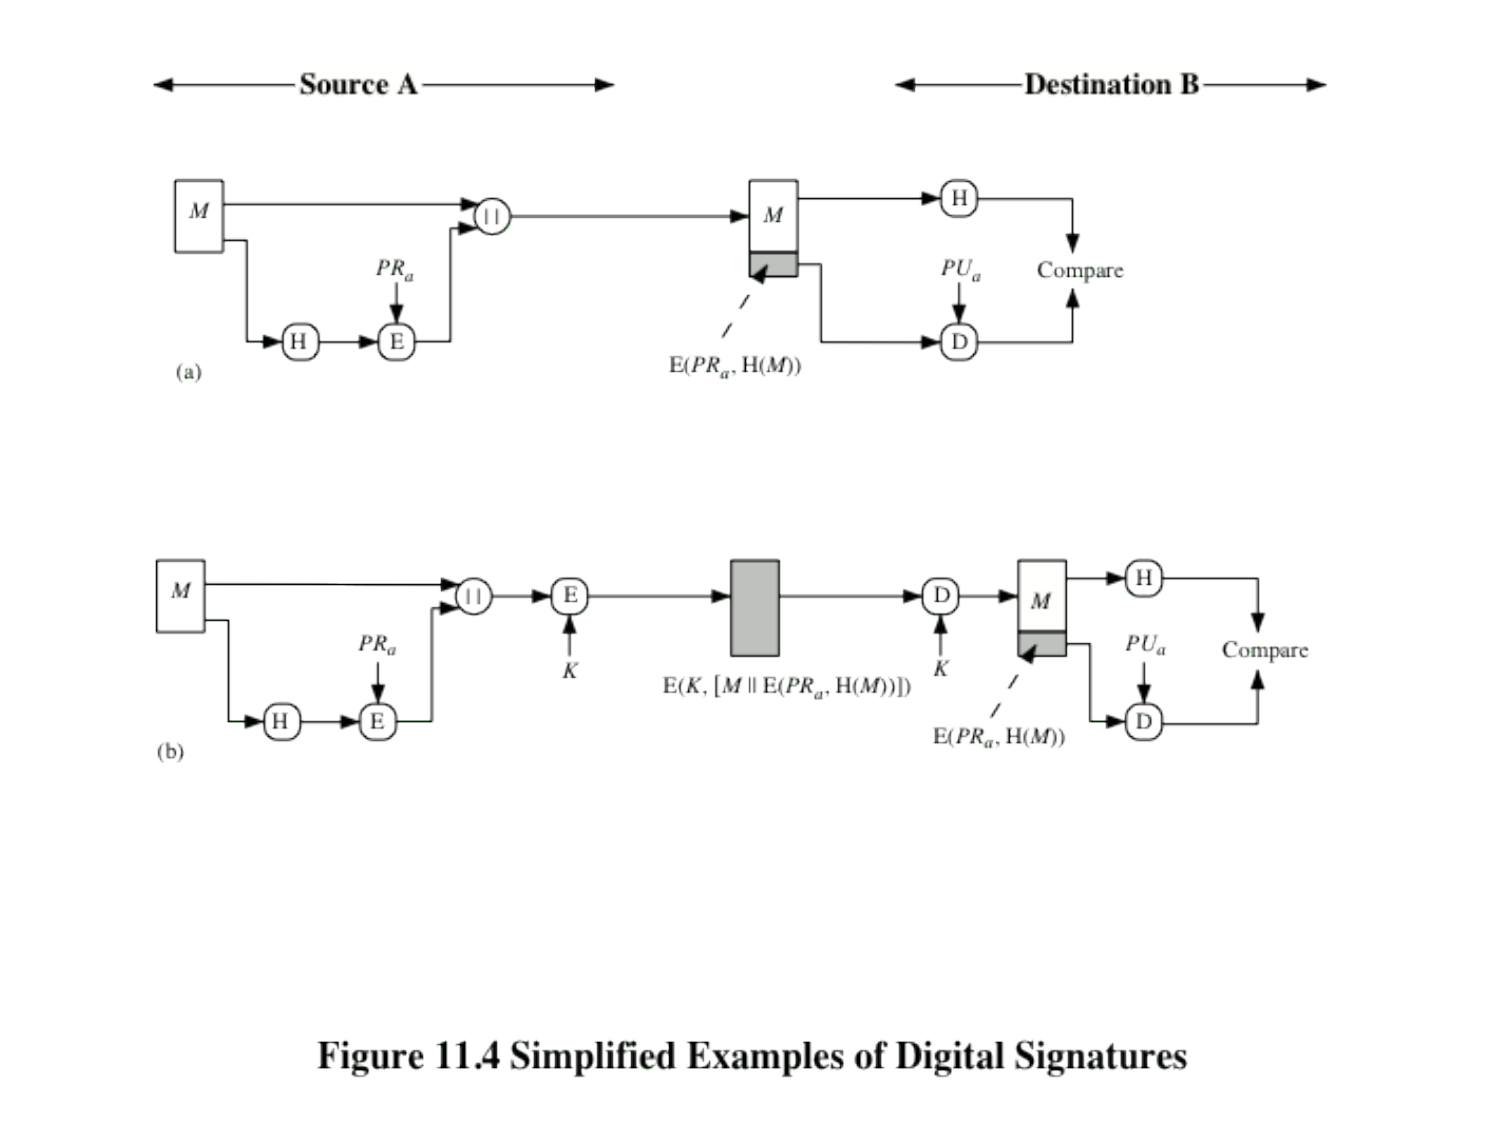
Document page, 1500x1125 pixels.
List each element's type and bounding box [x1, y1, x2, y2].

picture [99, 0, 1391, 1125]
